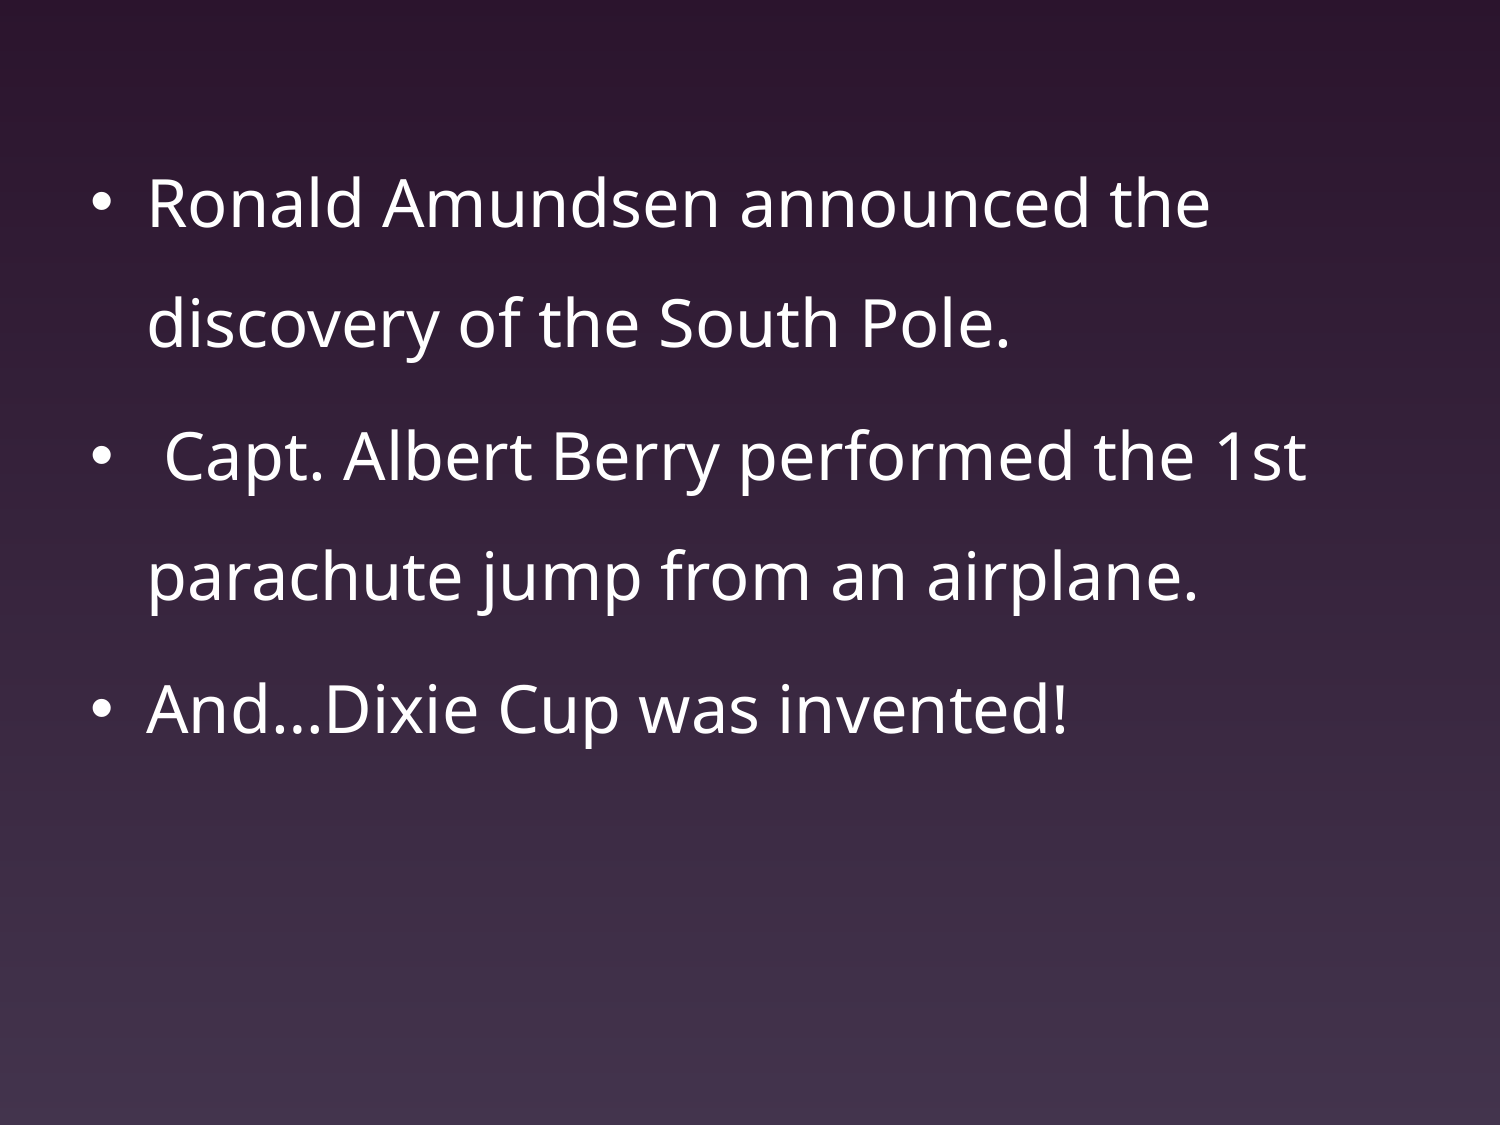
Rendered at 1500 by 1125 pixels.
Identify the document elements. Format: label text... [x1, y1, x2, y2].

list Ronald Amundsen announced the discovery of the South Pole. Capt. Albert Berry performed the 1st parachute jump from an airplane. And…Dixie Cup was invented! [75, 262, 1425, 1005]
